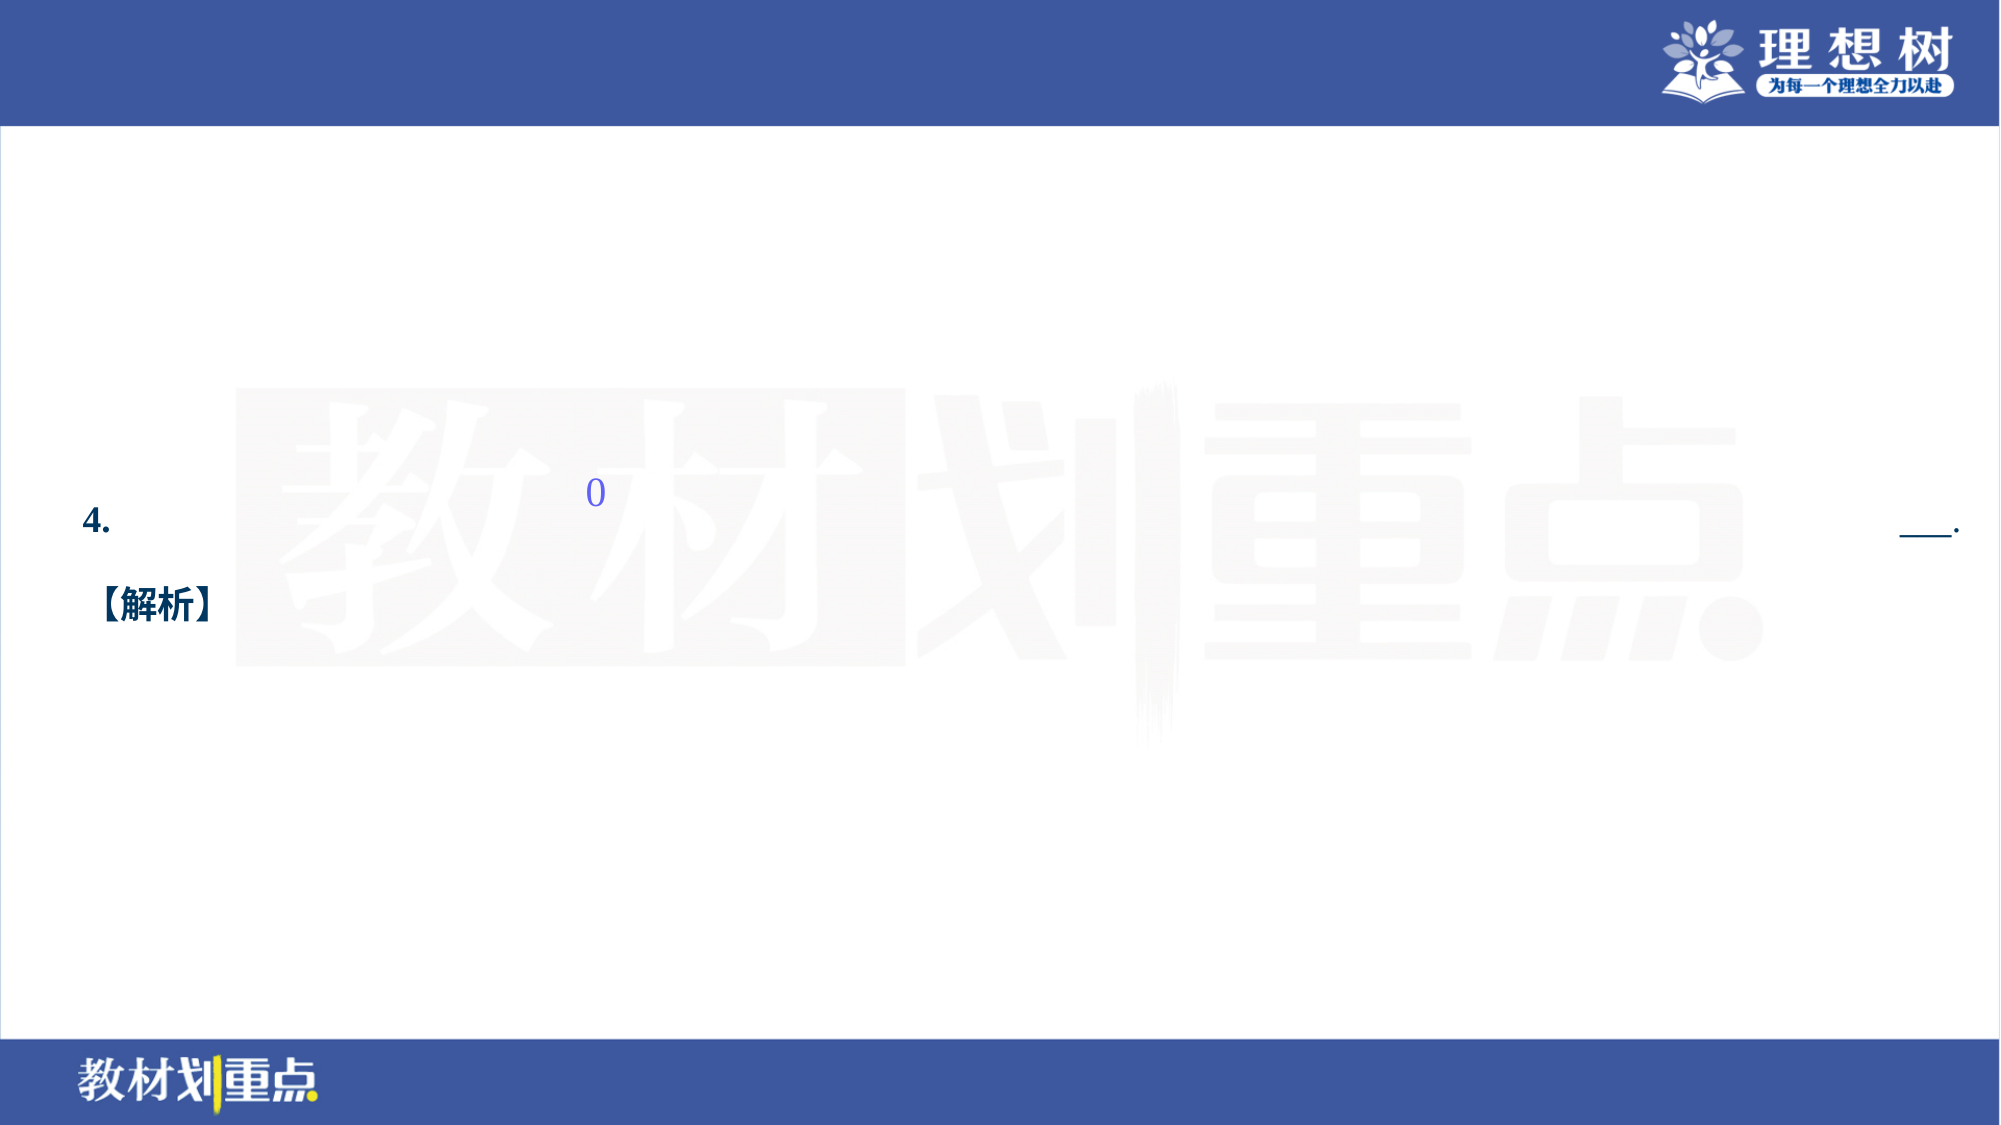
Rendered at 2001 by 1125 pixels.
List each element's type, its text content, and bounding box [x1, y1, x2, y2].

text_box 0 [570, 462, 622, 513]
picture [0, 0, 2000, 1125]
